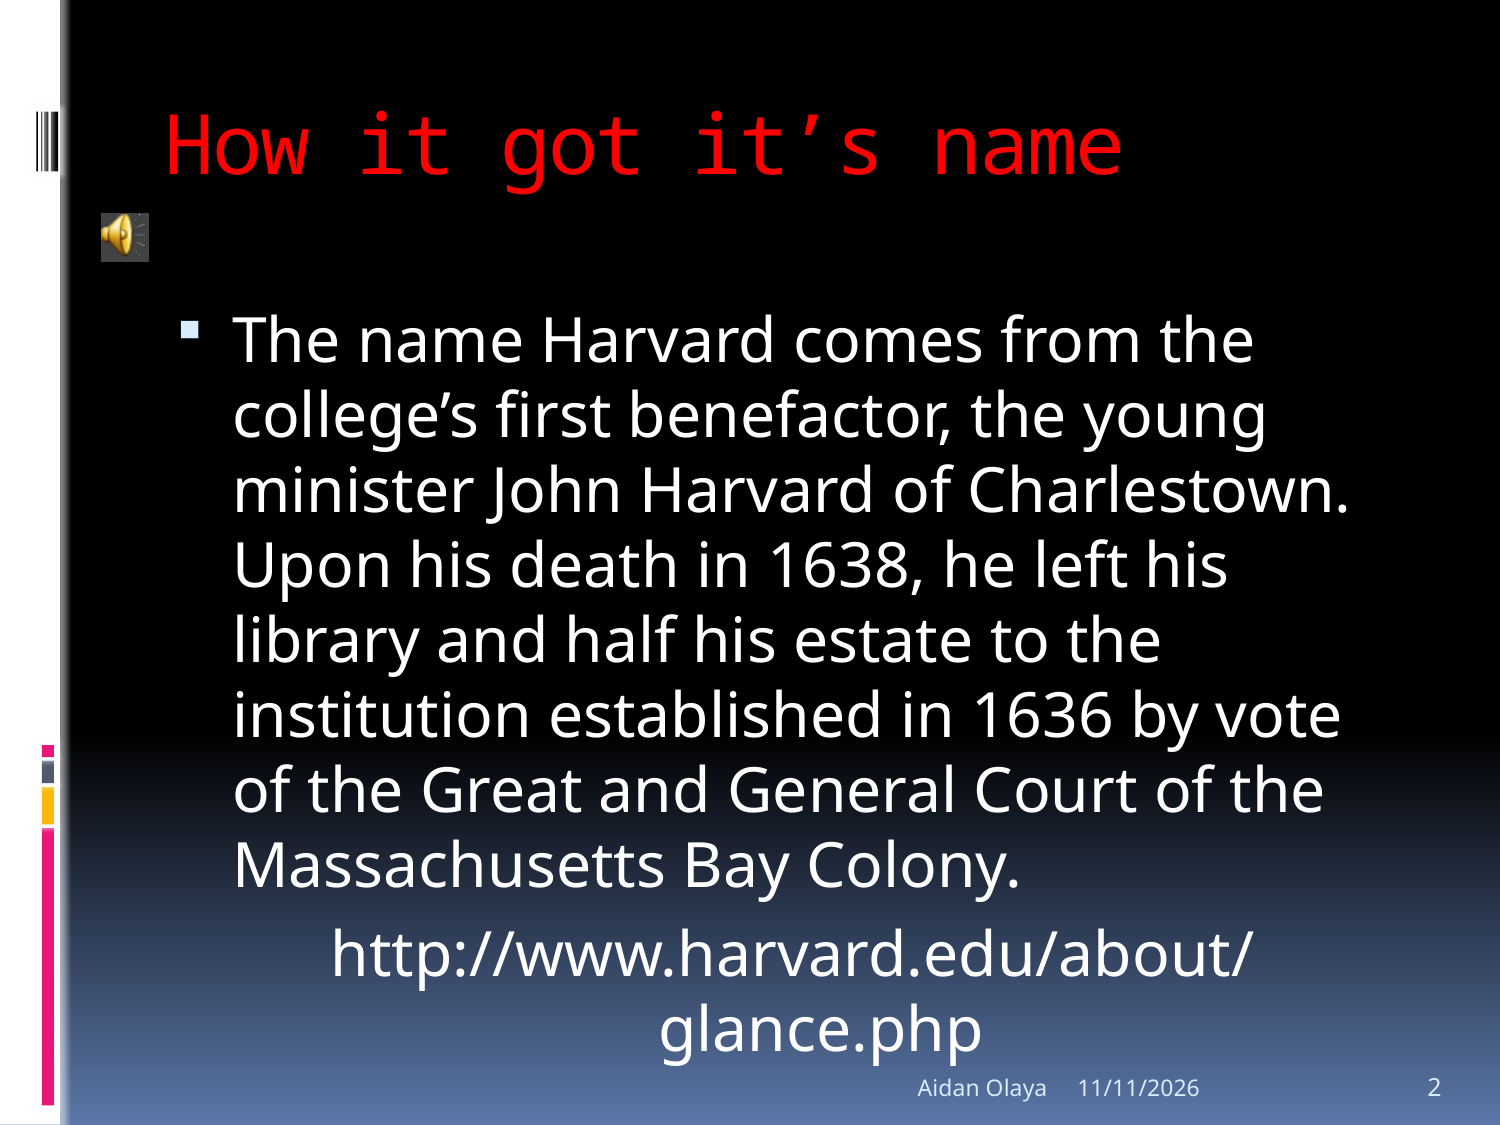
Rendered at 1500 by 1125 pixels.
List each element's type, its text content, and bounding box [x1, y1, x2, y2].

list The name Harvard comes from the college’s first benefactor, the young minister John Harvard of Charlestown. Upon his death in 1638, he left his library and half his estate to the institution established in 1636 by vote of the Great and General Court of the Massachusetts Bay Colony. http://www.harvard.edu/about/glance.php [150, 292, 1425, 1043]
title How it got it’s name [150, 83, 1425, 234]
picture [99, 212, 151, 263]
footer Aidan Olaya [150, 1052, 1063, 1113]
slide_number 2 [1412, 1052, 1488, 1113]
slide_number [1063, 1052, 1412, 1113]
